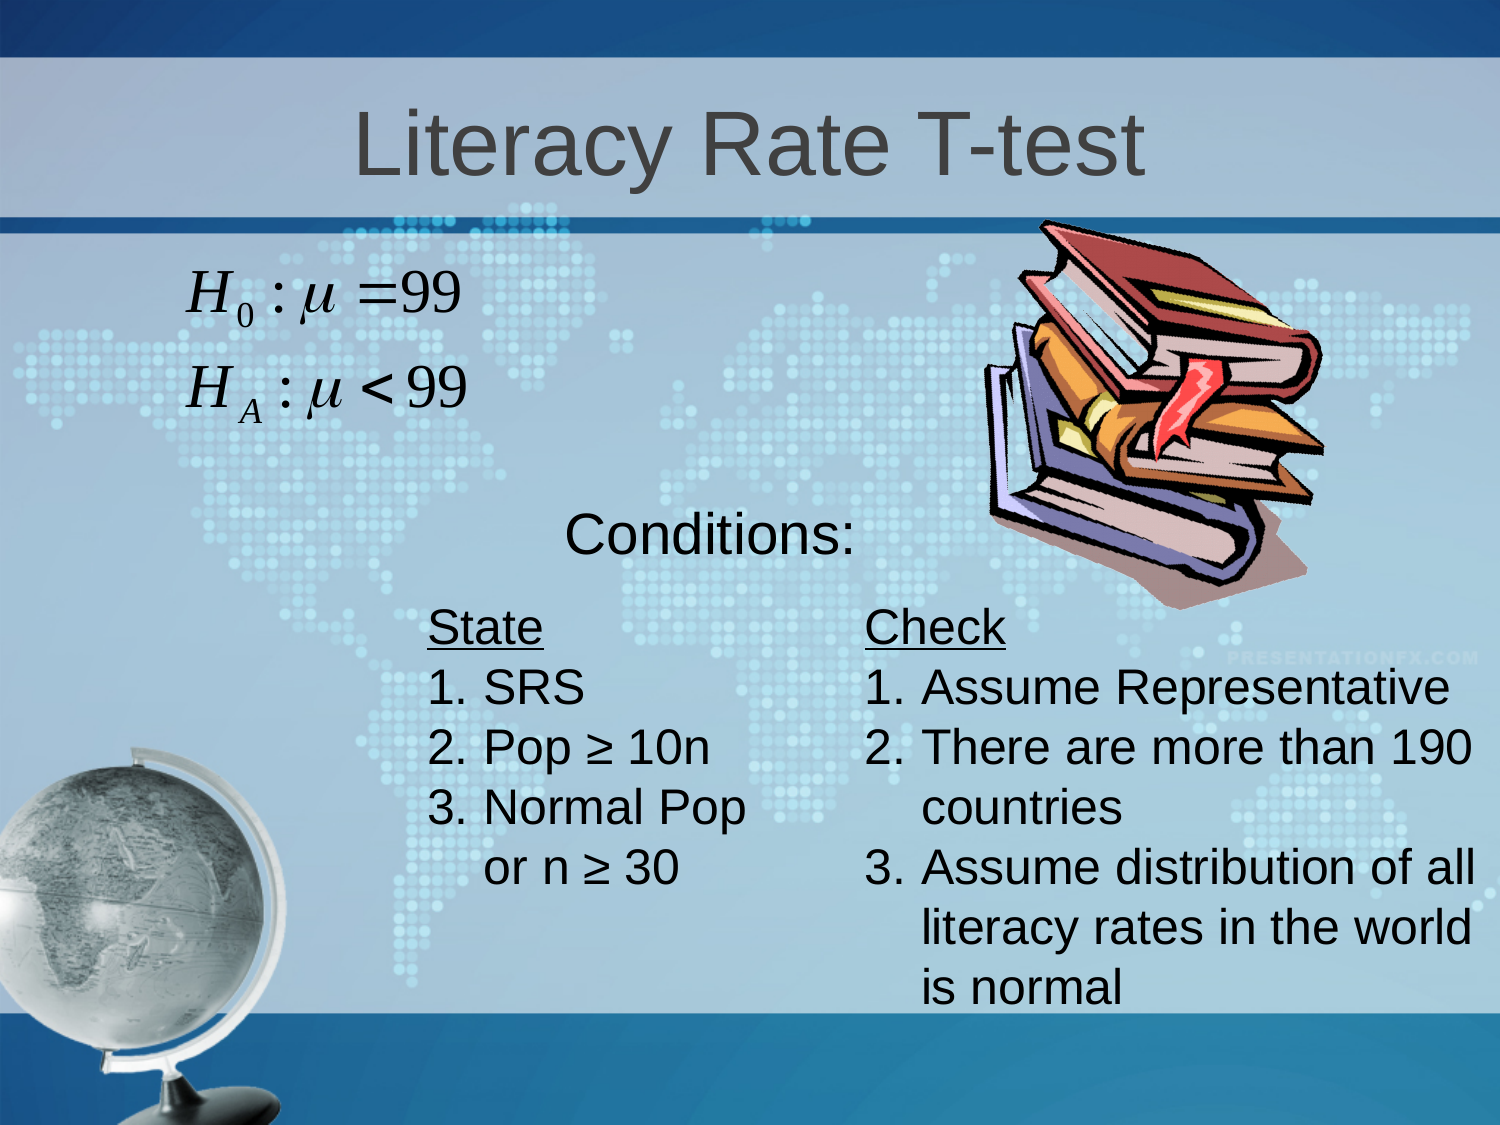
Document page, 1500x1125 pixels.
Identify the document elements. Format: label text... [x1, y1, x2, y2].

text_box Check Assume Representative There are more than 190 countries Assume distribution of all literacy rates in the world is normal [849, 587, 1500, 1023]
title Literacy Rate T-test [74, 44, 1426, 233]
text_box Conditions: [549, 489, 950, 574]
picture [0, 0, 1500, 1125]
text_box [174, 249, 478, 438]
text_box State SRS Pop ≥ 10n Normal Pop or n ≥ 30 [412, 587, 775, 903]
